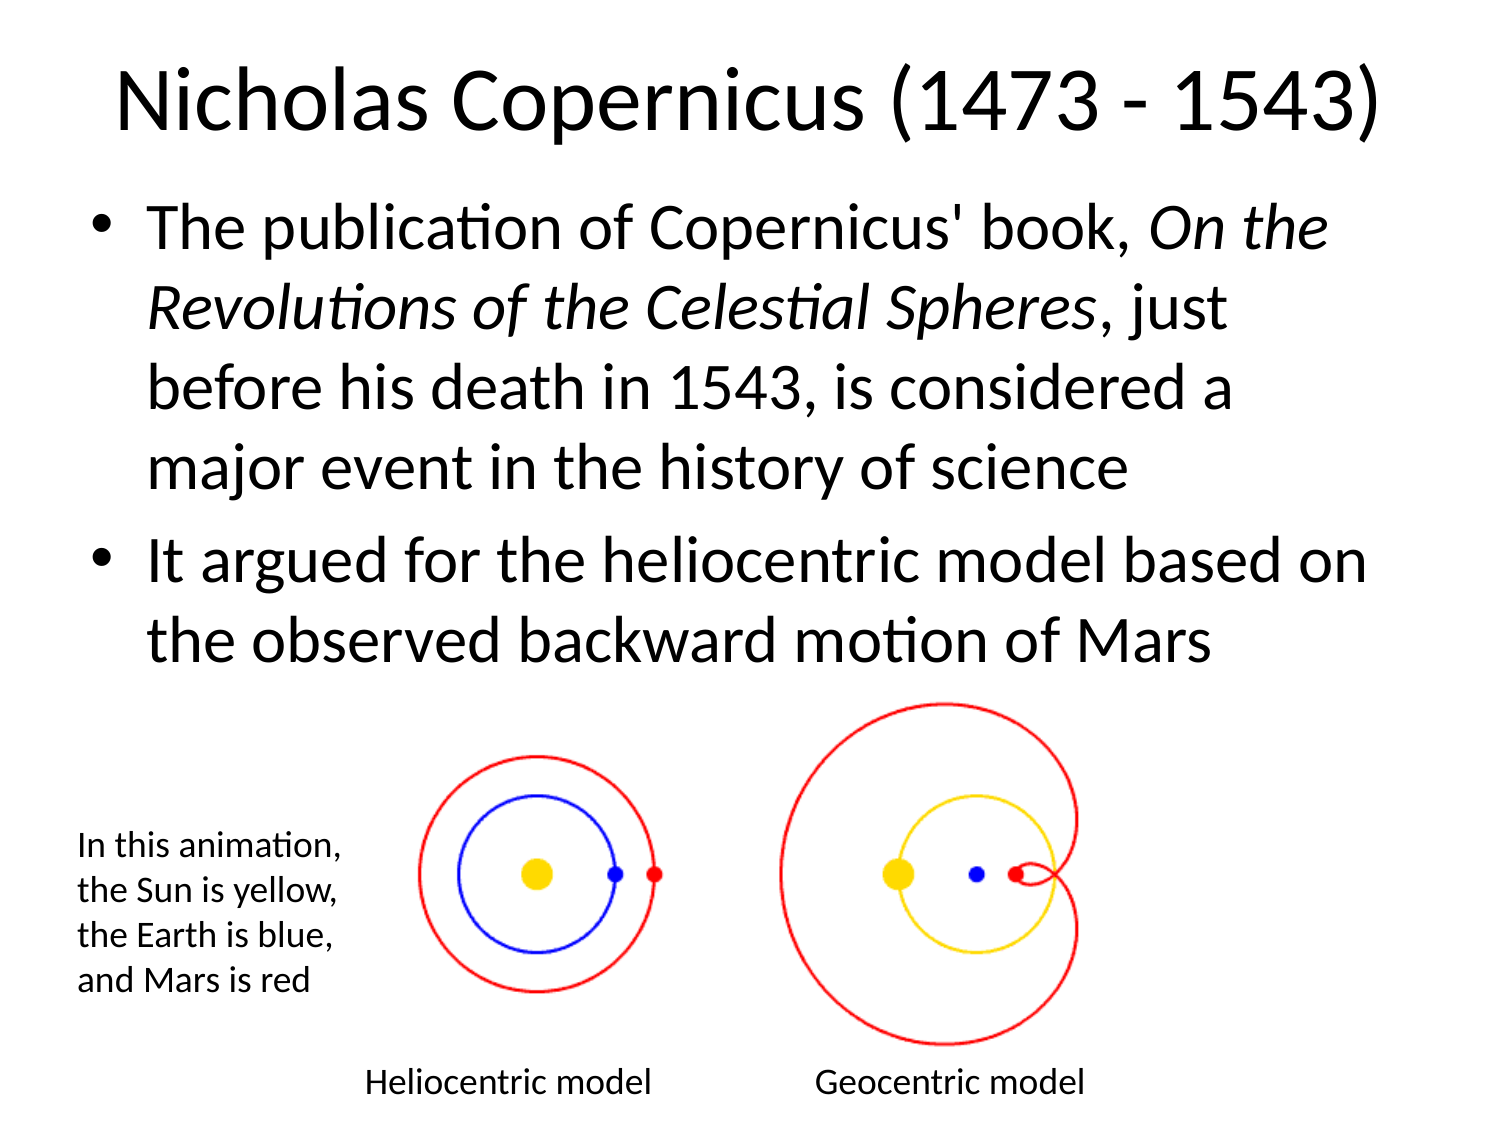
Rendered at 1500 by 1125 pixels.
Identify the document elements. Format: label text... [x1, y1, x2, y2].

text_box Heliocentric model Geocentric model [349, 1084, 1113, 1110]
title Nicholas Copernicus (1473 - 1543) [75, 0, 1425, 174]
picture [337, 674, 1138, 1076]
list The publication of Copernicus' book, On the Revolutions of the Celestial Spheres, just before his death in 1543, is considered a major event in the history of science It argued for the heliocentric model based on the observed backward motion of Mars [75, 174, 1425, 918]
text_box In this animation, the Sun is yellow, the Earth is blue, and Mars is red [62, 812, 332, 1008]
